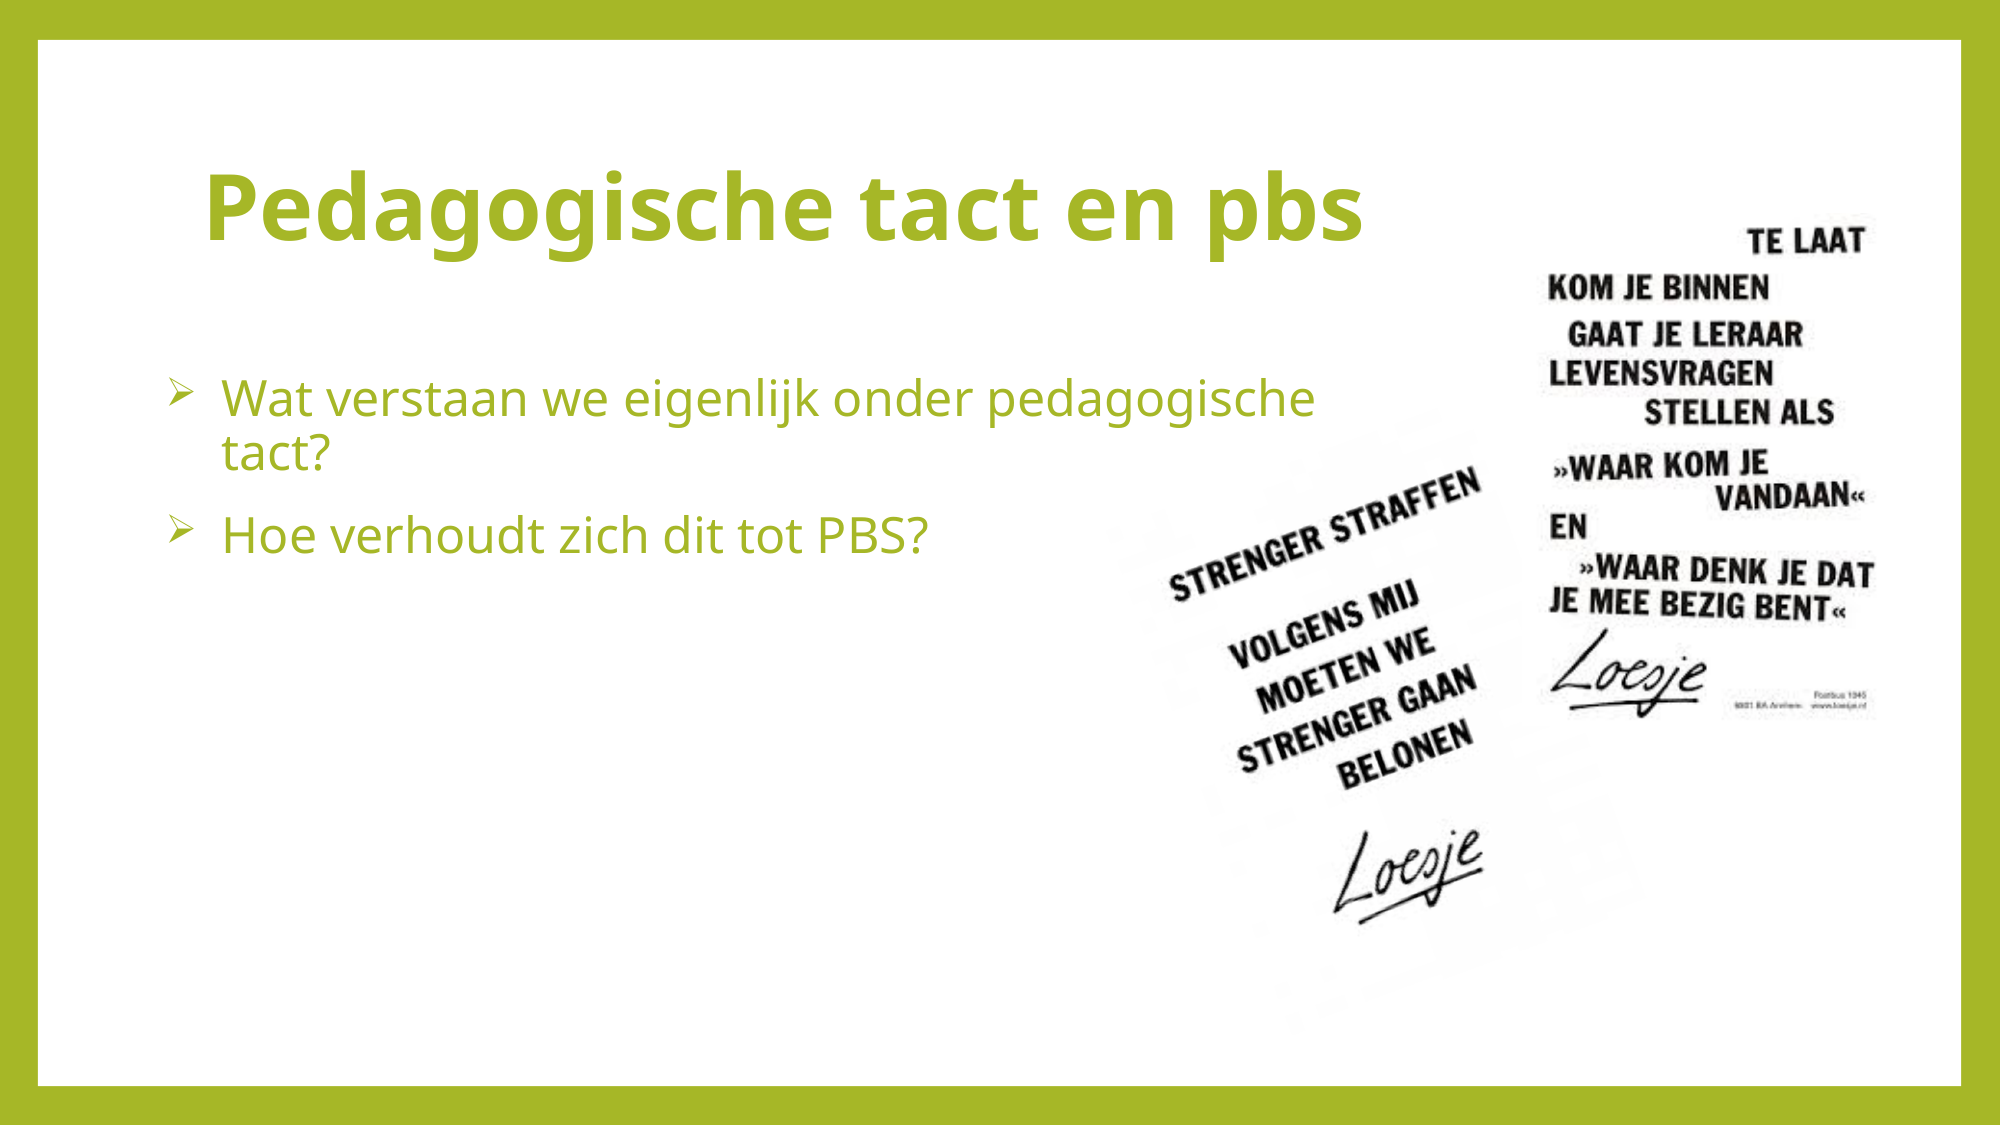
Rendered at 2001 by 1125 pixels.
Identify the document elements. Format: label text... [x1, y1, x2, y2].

picture [1154, 213, 1886, 1035]
title Pedagogische tact en pbs [187, 99, 1808, 323]
list Wat verstaan we eigenlijk onder pedagogische tact? Hoe verhoudt zich dit tot PBS? [150, 281, 1345, 660]
